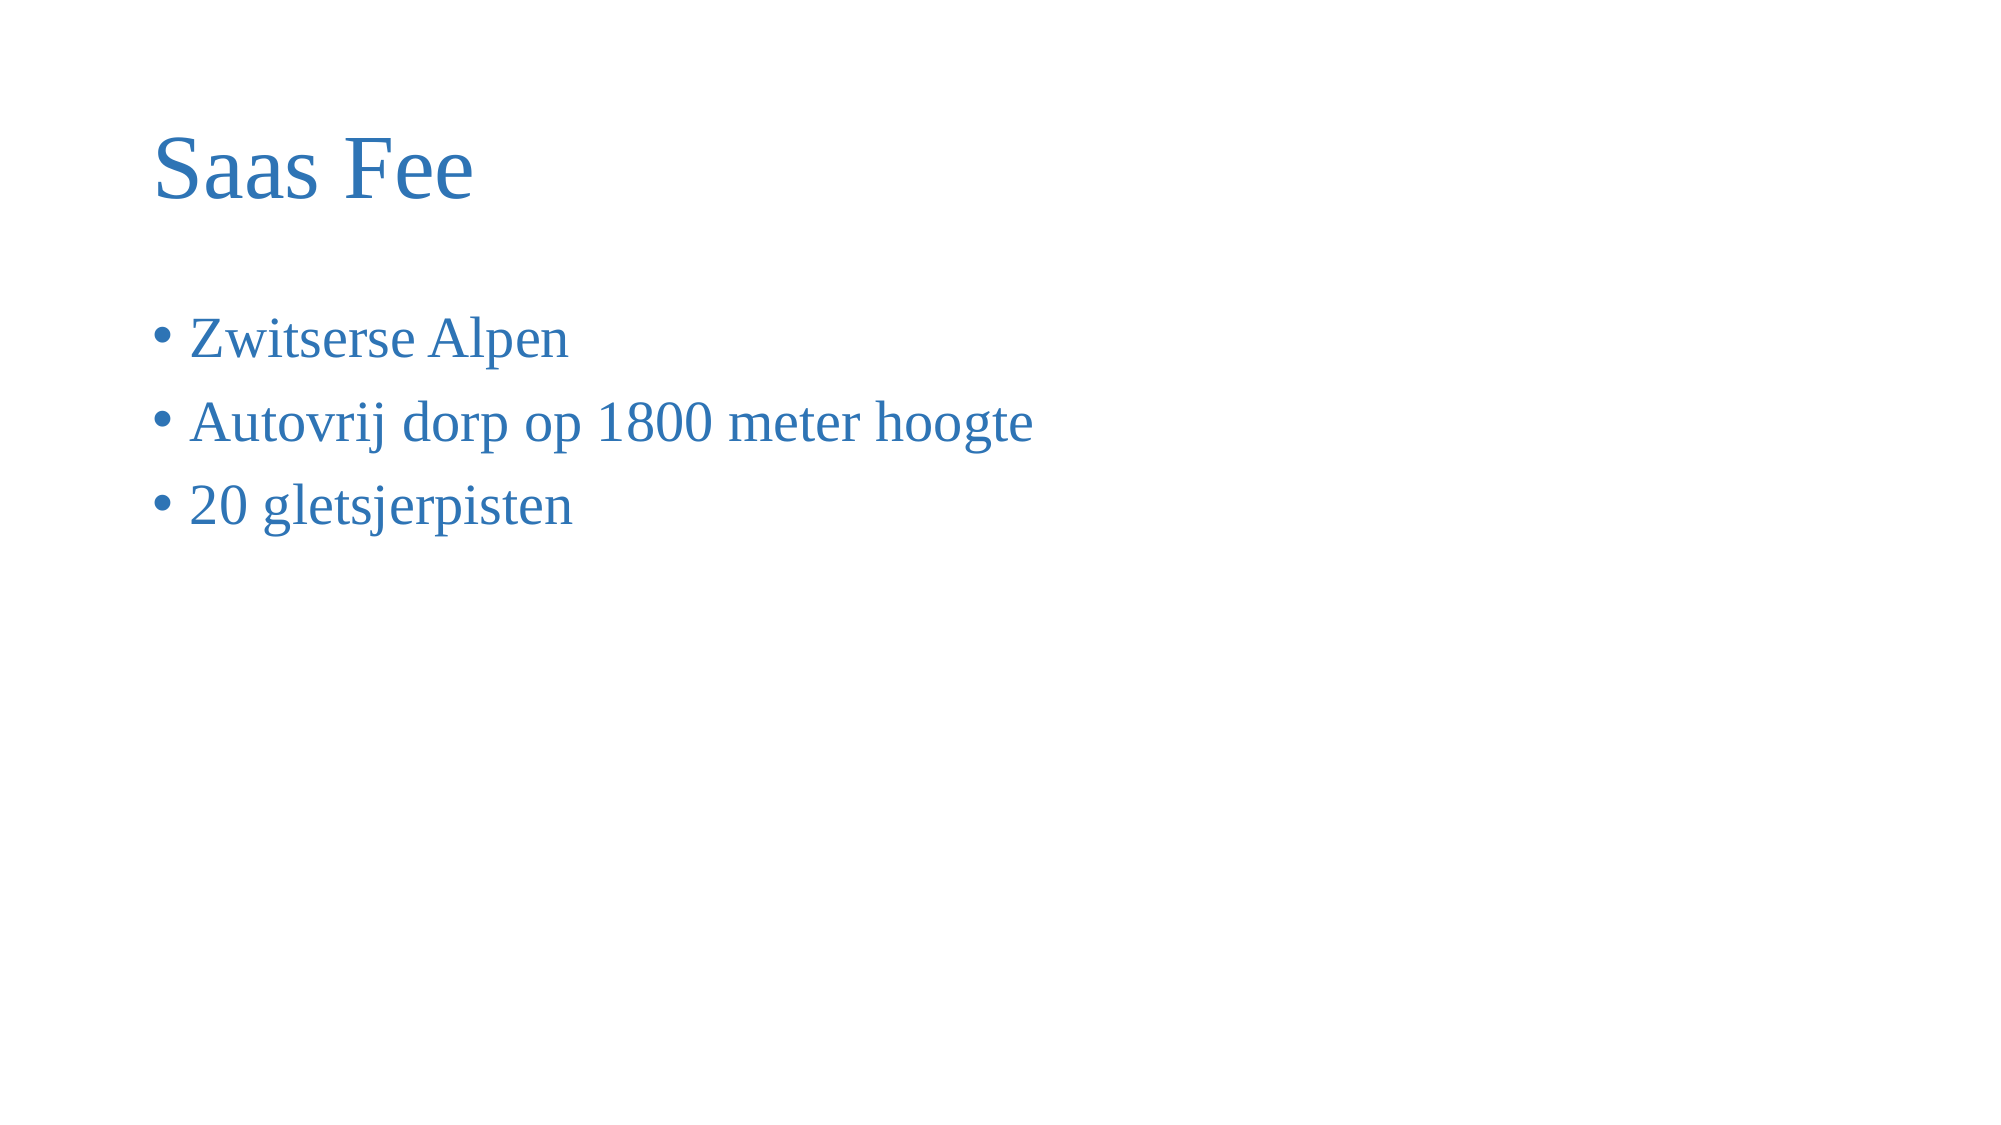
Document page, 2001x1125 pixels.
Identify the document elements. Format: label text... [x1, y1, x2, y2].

title Saas Fee [137, 59, 1863, 278]
list Zwitserse Alpen Autovrij dorp op 1800 meter hoogte 20 gletsjerpisten [137, 299, 1863, 1014]
